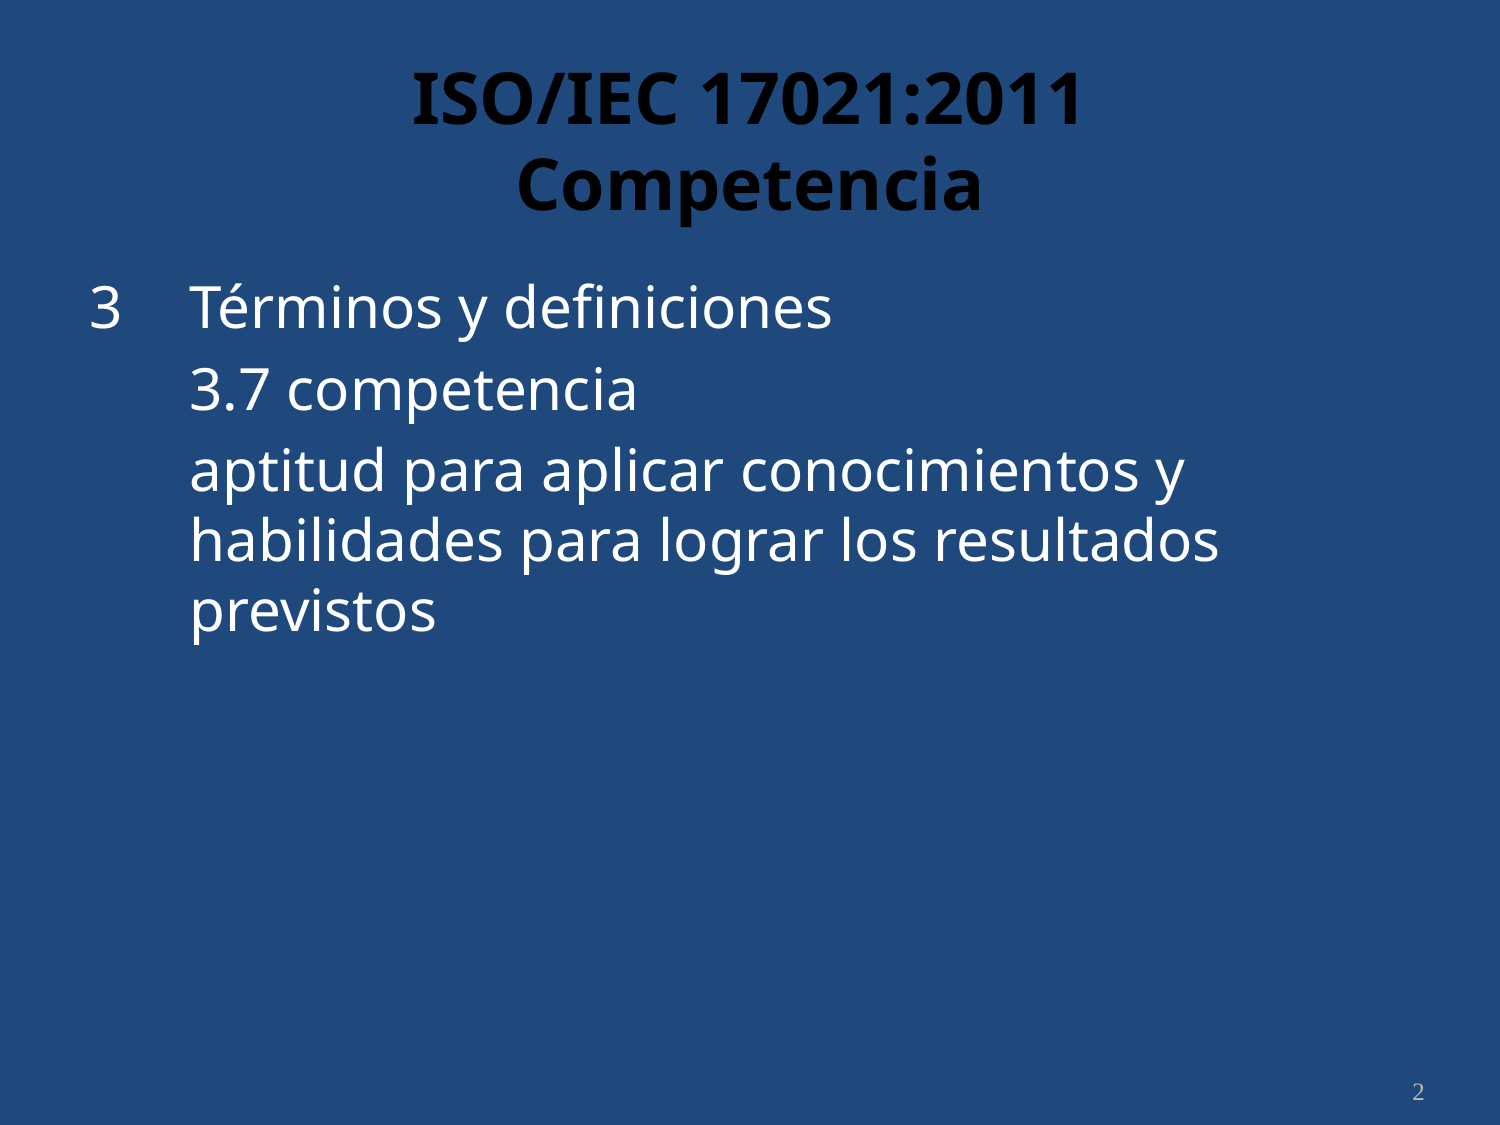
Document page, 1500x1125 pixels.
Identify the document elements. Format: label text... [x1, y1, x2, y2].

list 3 Términos y definiciones 3.7 competencia aptitud para aplicar conocimientos y habilidades para lograr los resultados previstos [75, 262, 1425, 1035]
title ISO/IEC 17021:2011 Competencia [75, 45, 1425, 233]
slide_number 2 [1299, 1052, 1425, 1113]
